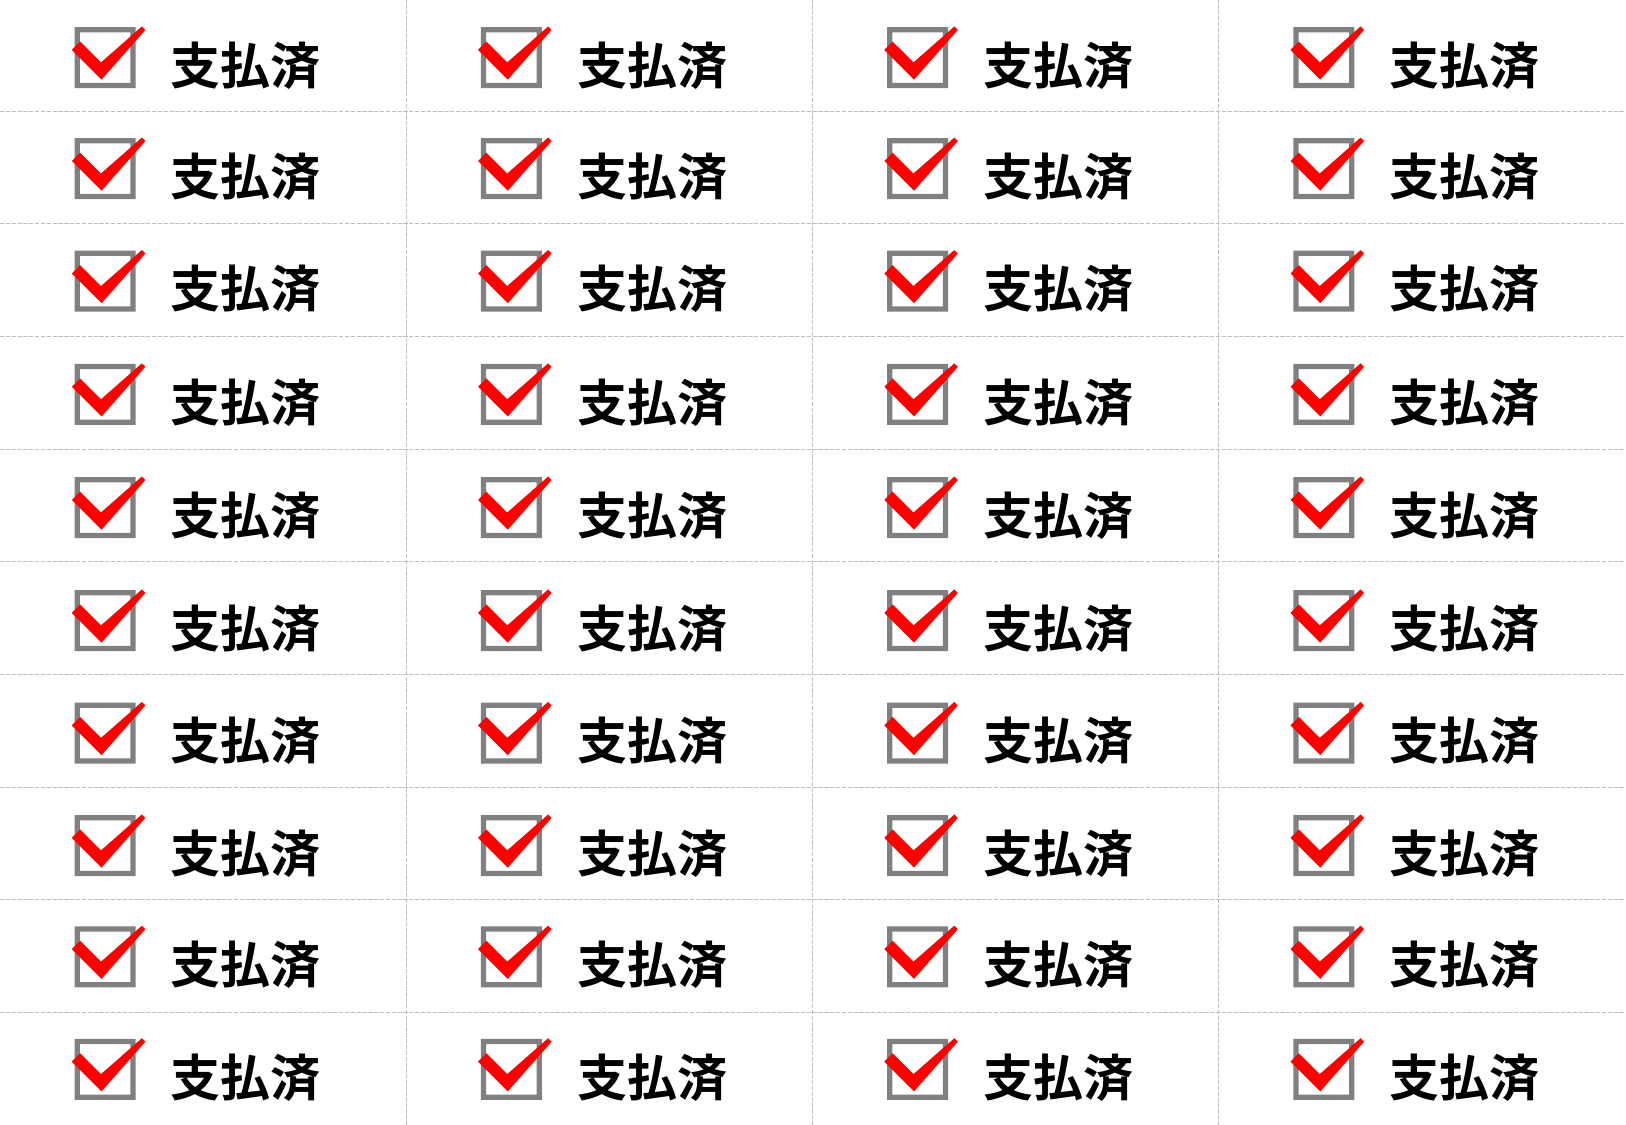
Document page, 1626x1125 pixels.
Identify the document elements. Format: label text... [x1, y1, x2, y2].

text_box 支払済 [1389, 484, 1540, 545]
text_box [478, 363, 552, 426]
text_box 支払済 [1389, 34, 1540, 95]
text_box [478, 137, 552, 200]
text_box 支払済 [983, 597, 1134, 658]
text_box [478, 589, 552, 652]
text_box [884, 701, 958, 764]
text_box 支払済 [576, 597, 728, 658]
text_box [884, 137, 958, 200]
text_box 支払済 [1389, 257, 1540, 318]
text_box 支払済 [983, 1046, 1134, 1107]
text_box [1290, 250, 1365, 312]
text_box 支払済 [170, 597, 321, 658]
text_box 支払済 [983, 145, 1134, 206]
text_box 支払済 [170, 257, 321, 318]
text_box 支払済 [1389, 1046, 1540, 1107]
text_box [71, 589, 146, 652]
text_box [1290, 476, 1365, 539]
text_box 支払済 [170, 371, 321, 432]
text_box 支払済 [576, 822, 728, 883]
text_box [478, 701, 552, 764]
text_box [478, 26, 552, 89]
text_box 支払済 [170, 933, 321, 994]
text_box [1290, 26, 1365, 89]
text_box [71, 814, 146, 877]
text_box 支払済 [170, 709, 321, 770]
text_box 支払済 [983, 34, 1134, 95]
text_box 支払済 [170, 145, 321, 206]
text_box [478, 1038, 552, 1100]
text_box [478, 250, 552, 312]
text_box 支払済 [170, 484, 321, 545]
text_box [478, 814, 552, 877]
text_box 支払済 [983, 709, 1134, 770]
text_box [71, 363, 146, 426]
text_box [71, 137, 146, 200]
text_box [1290, 363, 1365, 426]
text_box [1290, 589, 1365, 652]
text_box 支払済 [1389, 822, 1540, 883]
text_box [478, 925, 552, 988]
text_box 支払済 [1389, 709, 1540, 770]
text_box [884, 1038, 958, 1100]
text_box 支払済 [983, 257, 1134, 318]
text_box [71, 1038, 146, 1100]
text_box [71, 26, 146, 89]
text_box 支払済 [983, 822, 1134, 883]
text_box 支払済 [576, 257, 728, 318]
text_box 支払済 [170, 1046, 321, 1107]
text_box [1290, 1038, 1365, 1100]
text_box 支払済 [576, 34, 728, 95]
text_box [71, 701, 146, 764]
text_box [884, 26, 958, 89]
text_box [1290, 137, 1365, 200]
text_box 支払済 [576, 1046, 728, 1107]
text_box 支払済 [1389, 145, 1540, 206]
text_box 支払済 [983, 933, 1134, 994]
text_box 支払済 [576, 933, 728, 994]
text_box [884, 814, 958, 877]
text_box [478, 476, 552, 539]
text_box 支払済 [576, 145, 728, 206]
text_box 支払済 [1389, 371, 1540, 432]
text_box 支払済 [983, 371, 1134, 432]
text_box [71, 250, 146, 312]
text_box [1290, 701, 1365, 764]
text_box 支払済 [576, 484, 728, 545]
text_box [884, 250, 958, 312]
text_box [1290, 925, 1365, 988]
text_box 支払済 [1389, 597, 1540, 658]
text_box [71, 476, 146, 539]
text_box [884, 925, 958, 988]
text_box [884, 476, 958, 539]
text_box 支払済 [576, 371, 728, 432]
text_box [884, 363, 958, 426]
text_box 支払済 [170, 822, 321, 883]
text_box 支払済 [983, 484, 1134, 545]
text_box 支払済 [1389, 933, 1540, 994]
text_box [884, 589, 958, 652]
text_box 支払済 [170, 34, 321, 95]
text_box 支払済 [576, 709, 728, 770]
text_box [71, 925, 146, 988]
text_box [1290, 814, 1365, 877]
